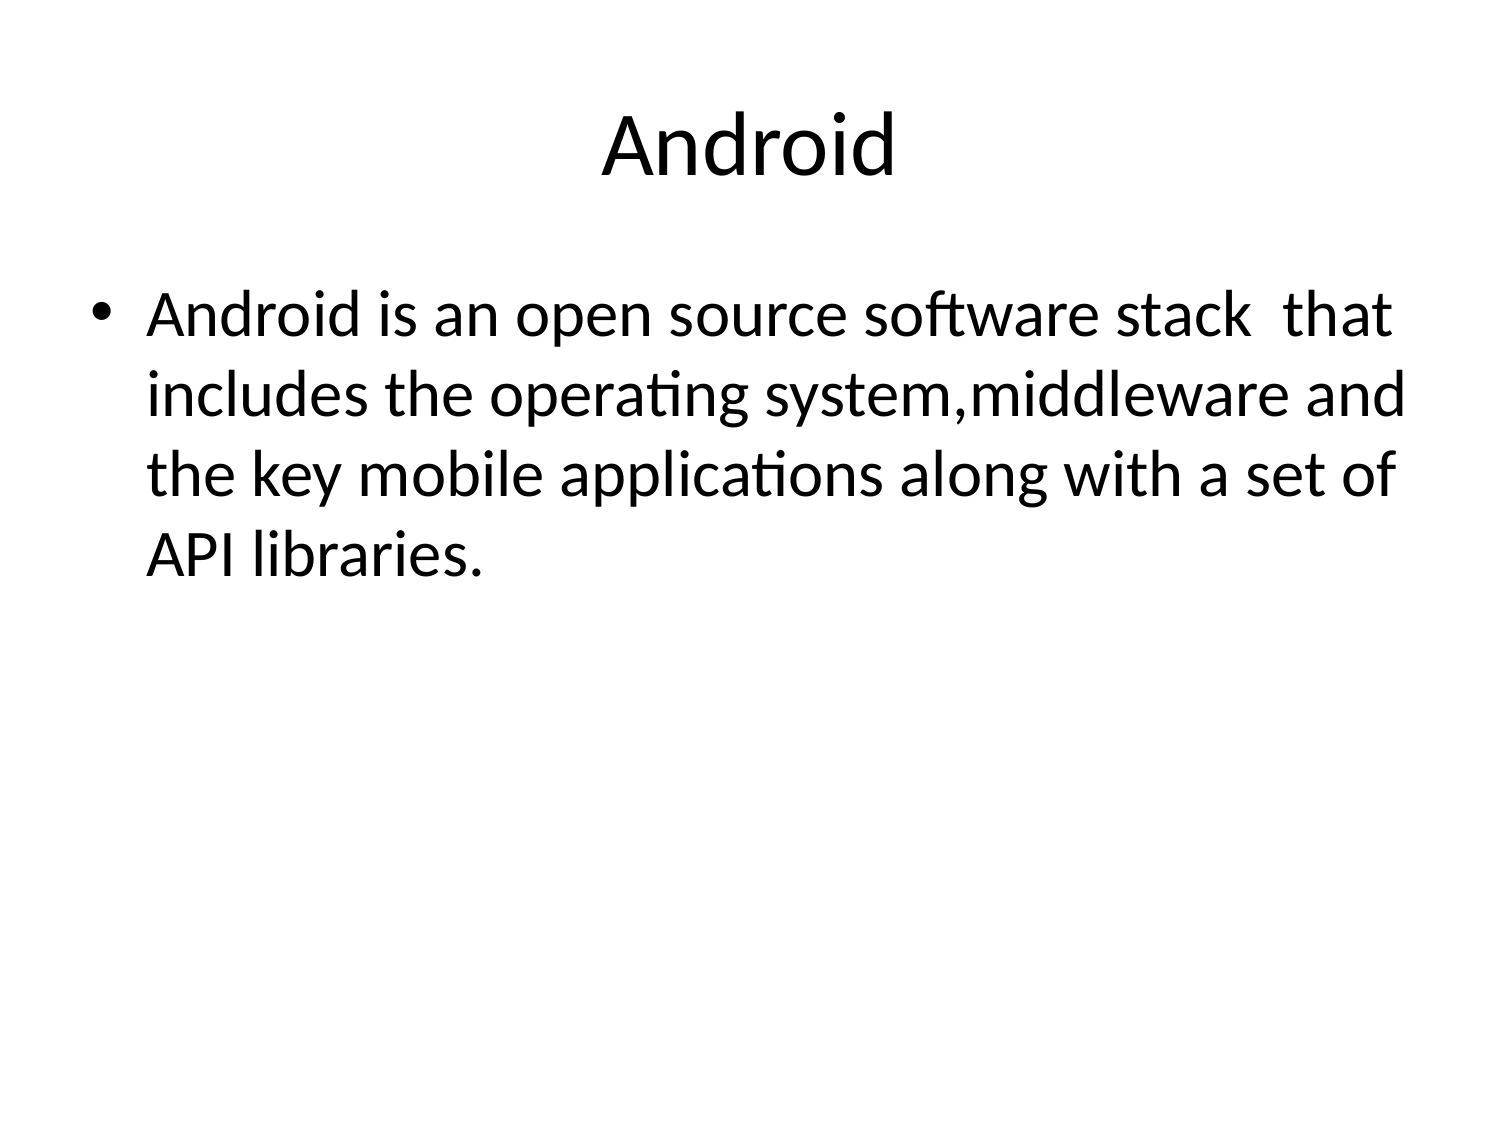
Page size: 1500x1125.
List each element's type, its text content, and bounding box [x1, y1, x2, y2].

title Android [75, 45, 1425, 233]
list Android is an open source software stack that includes the operating system,middleware and the key mobile applications along with a set of API libraries. [75, 262, 1425, 1005]
